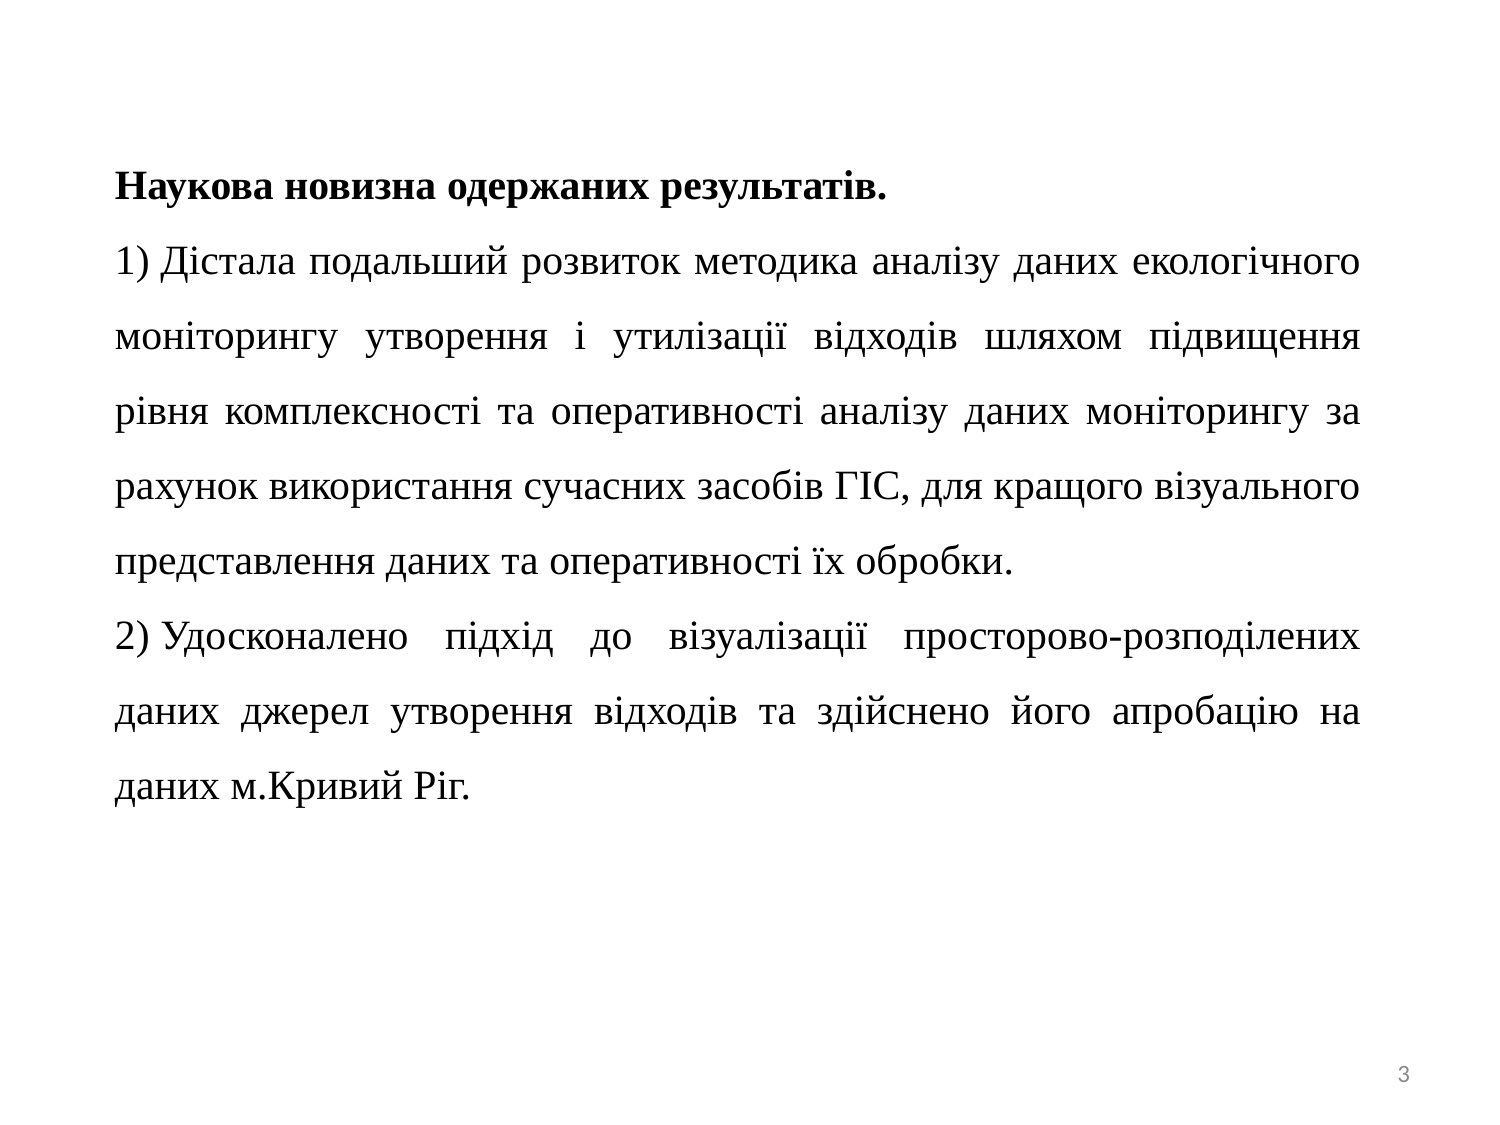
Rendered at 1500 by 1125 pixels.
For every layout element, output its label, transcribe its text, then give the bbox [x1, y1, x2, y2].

slide_number 3 [1074, 1042, 1425, 1103]
text_box Наукова новизна одержаних результатів. 1) Дістала подальший розвиток методика аналізу даних екологічного моніторингу утворення i утилізації відходів шляхом підвищення рівня комплексності та оперативності аналізу даних моніторингу за рахунок використання сучасних засобів ГІС, для кращого візуального представлення даних та оперативності їх обробки. 2) Удосконалено підхід до візуалізації просторово-розподілених даних джерел утворення відходів та здійснено його апробацію на даних м.Кривий Ріг. [100, 125, 1376, 816]
